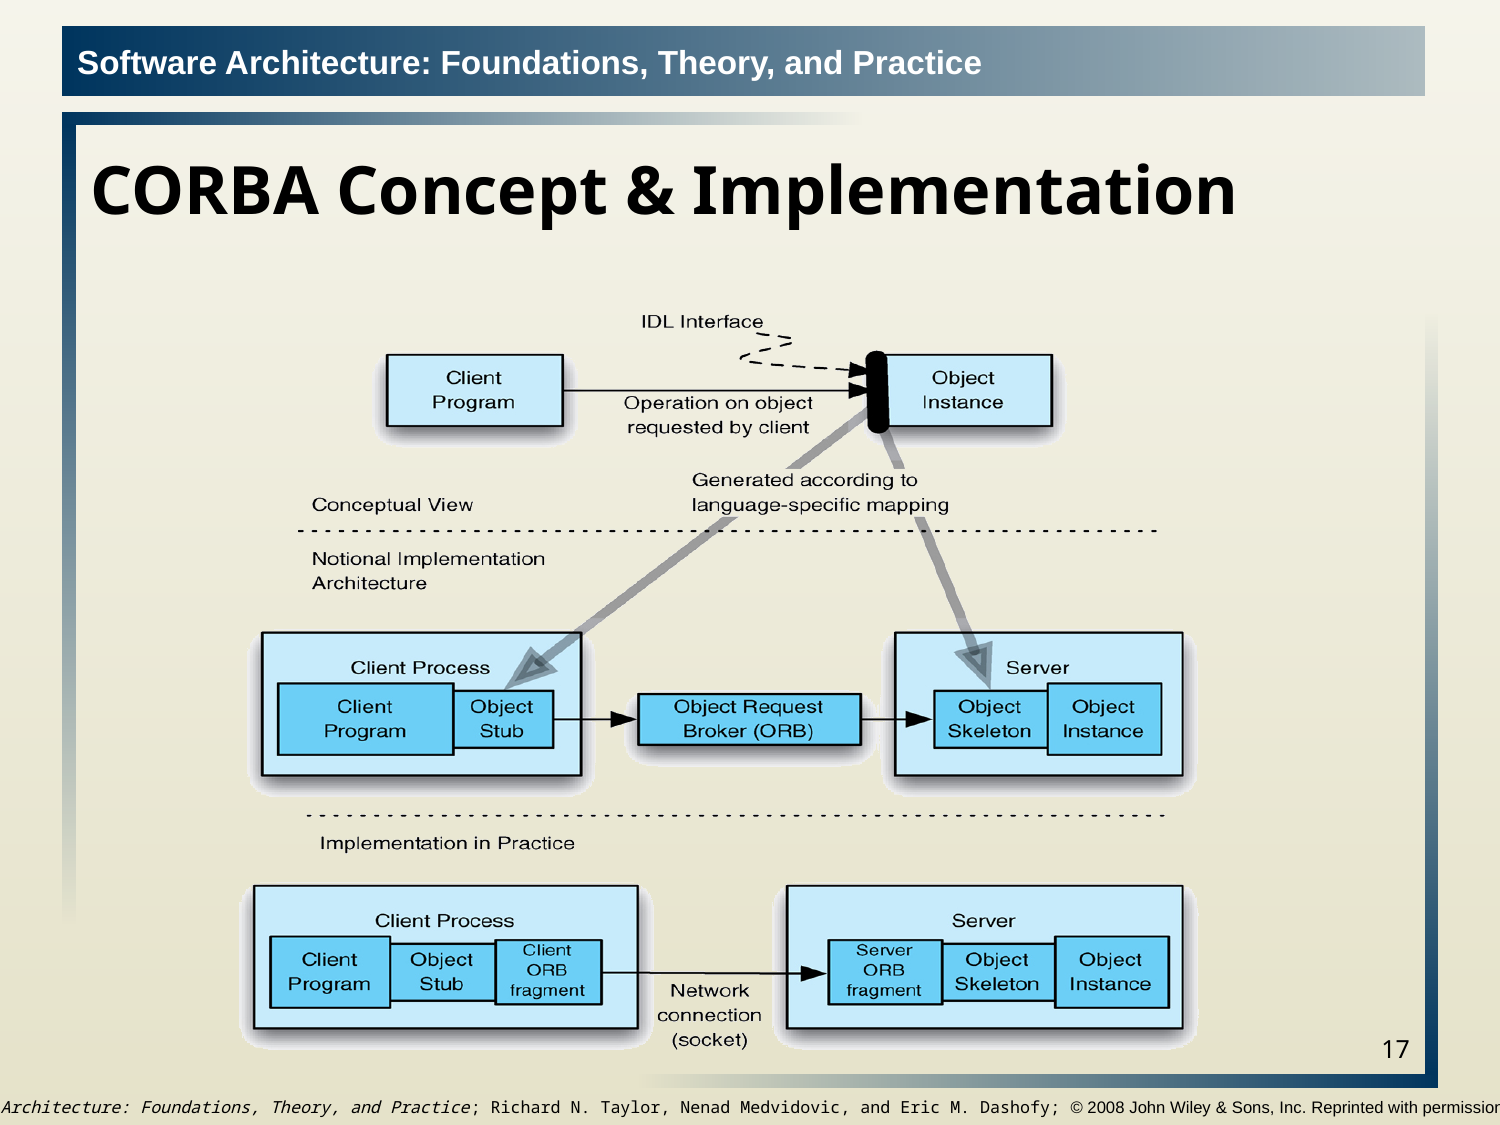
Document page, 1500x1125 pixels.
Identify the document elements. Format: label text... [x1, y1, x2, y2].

text_box Software Architecture: Foundations, Theory, and Practice; Richard N. Taylor, Nenad Medvidovic, and Eric M. Dashofy; © 2008 John Wiley & Sons, Inc. Reprinted with permission. [0, 1087, 1500, 1125]
slide_number 17 [1074, 999, 1426, 1076]
picture [224, 312, 1213, 1063]
title CORBA Concept & Implementation [75, 125, 1425, 250]
